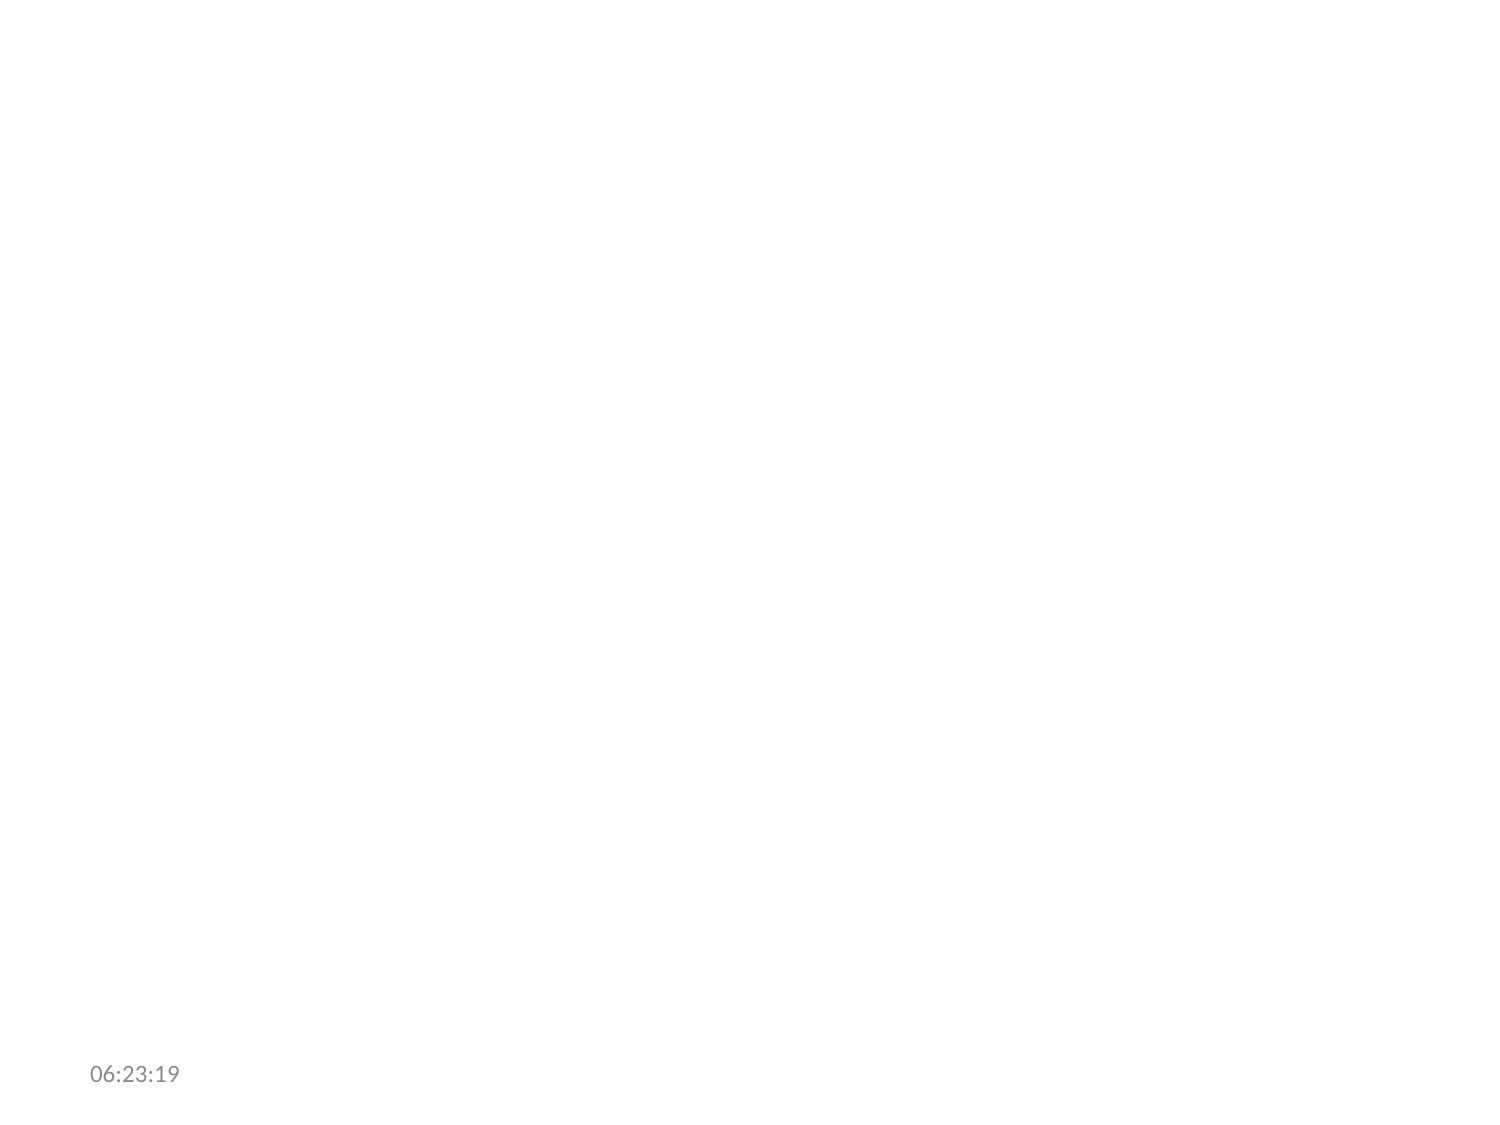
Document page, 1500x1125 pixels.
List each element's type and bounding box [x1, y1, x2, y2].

slide_number [75, 1042, 425, 1103]
